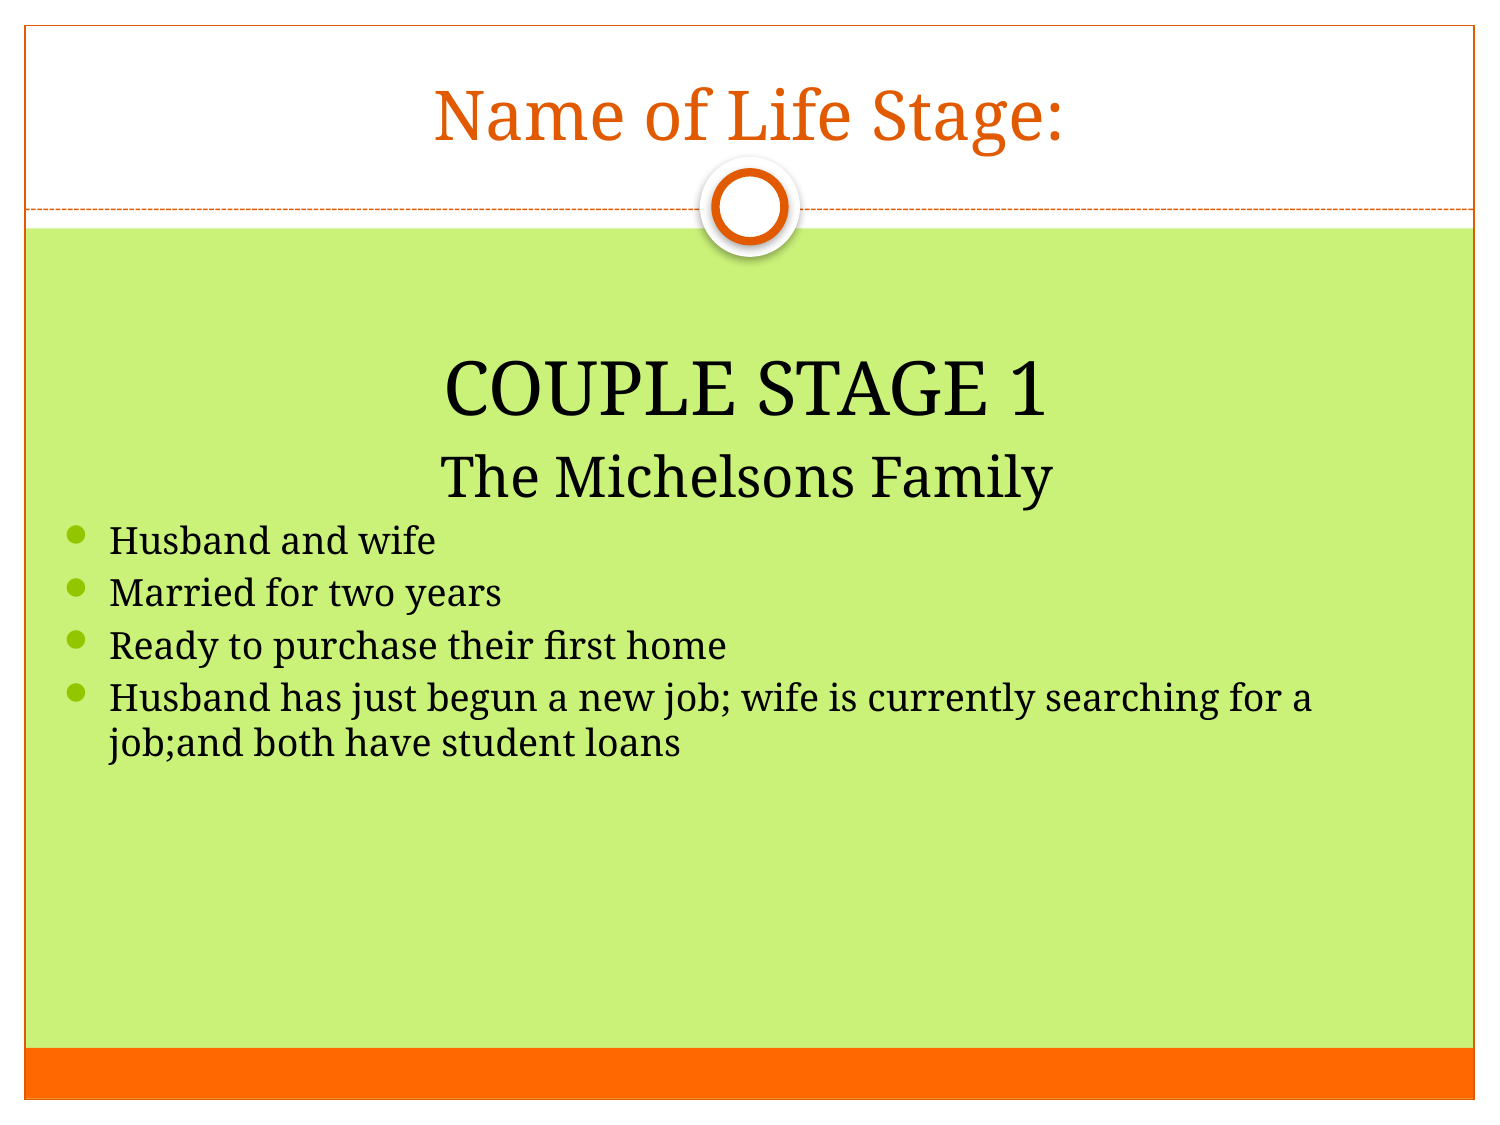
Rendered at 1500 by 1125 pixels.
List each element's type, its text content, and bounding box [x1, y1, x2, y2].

title Name of Life Stage: [49, 37, 1450, 162]
list COUPLE STAGE 1 The Michelsons Family Husband and wife Married for two years Ready to purchase their first home Husband has just begun a new job; wife is currently searching for a job;and both have student loans [49, 250, 1445, 1001]
